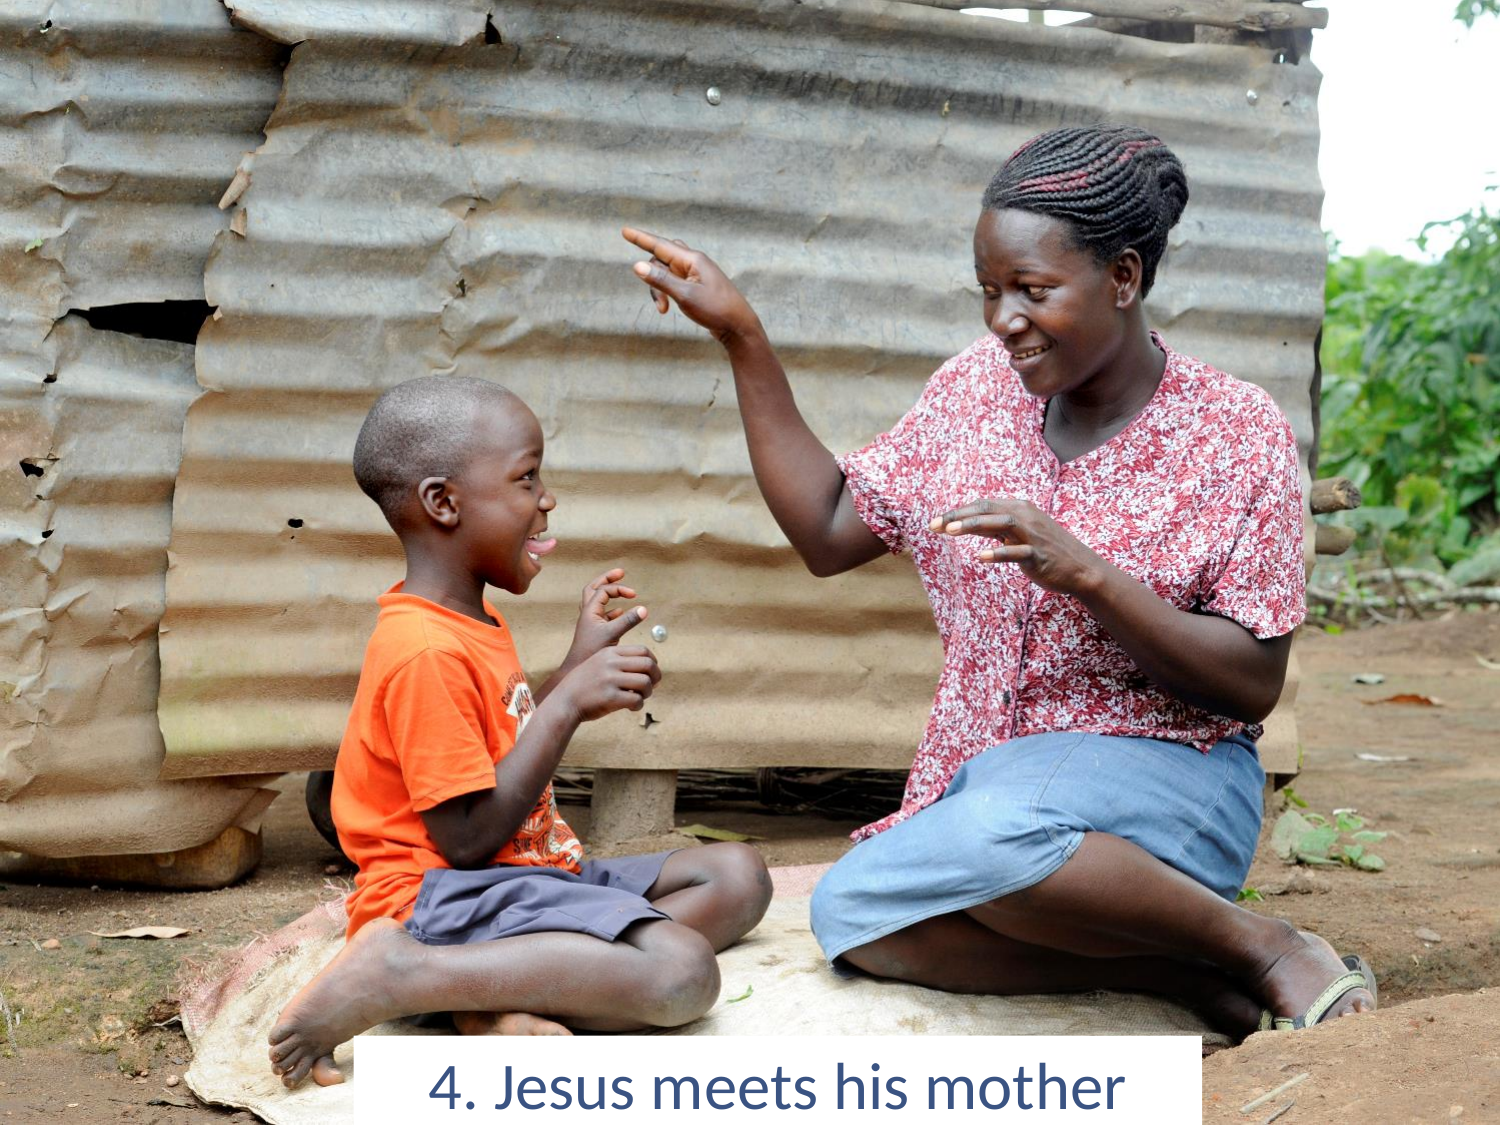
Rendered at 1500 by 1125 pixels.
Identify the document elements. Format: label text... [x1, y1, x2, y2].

text_box 4. Jesus meets his mother [353, 1035, 1203, 1125]
picture [0, 0, 1500, 1125]
